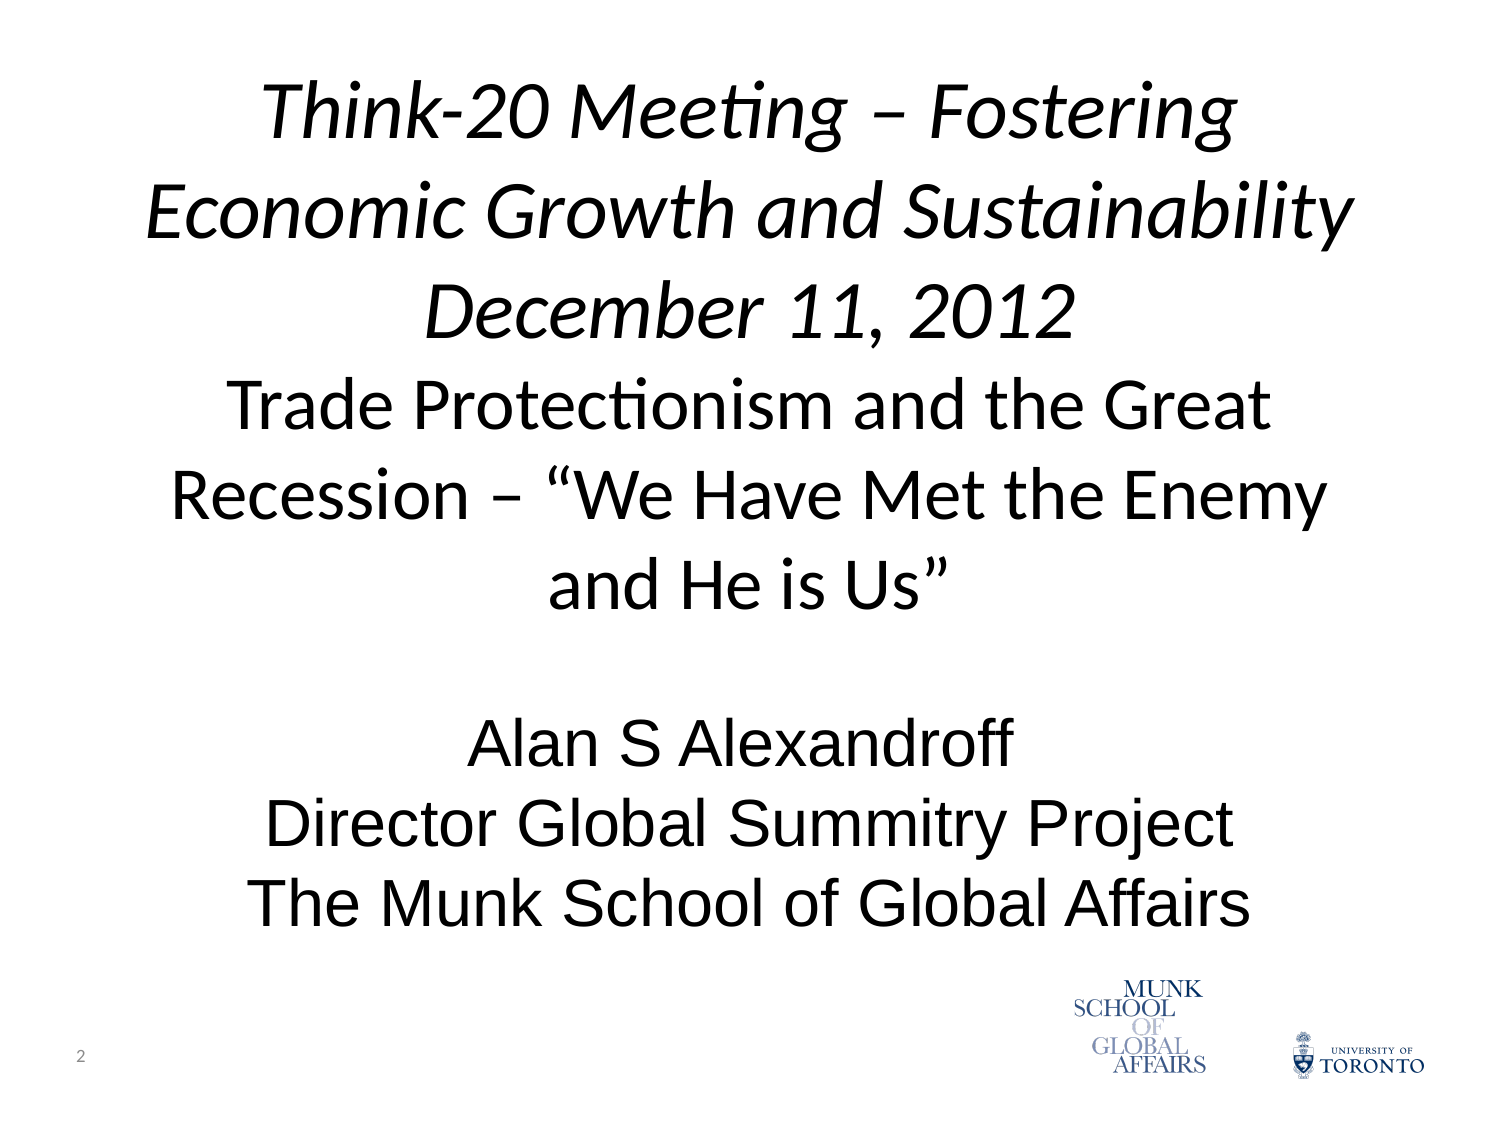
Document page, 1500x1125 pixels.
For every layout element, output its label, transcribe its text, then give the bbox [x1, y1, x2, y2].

slide_number 1 [61, 1025, 412, 1086]
subtitle Alan S Alexandroff Director Global Summitry Project The Munk School of Global Affairs [225, 692, 1275, 1004]
title Think-20 Meeting – Fostering Economic Growth and Sustainability December 11, 2012 Trade Protectionism and the Great Recession – “We Have Met the Enemy and He is Us” [112, 47, 1388, 624]
